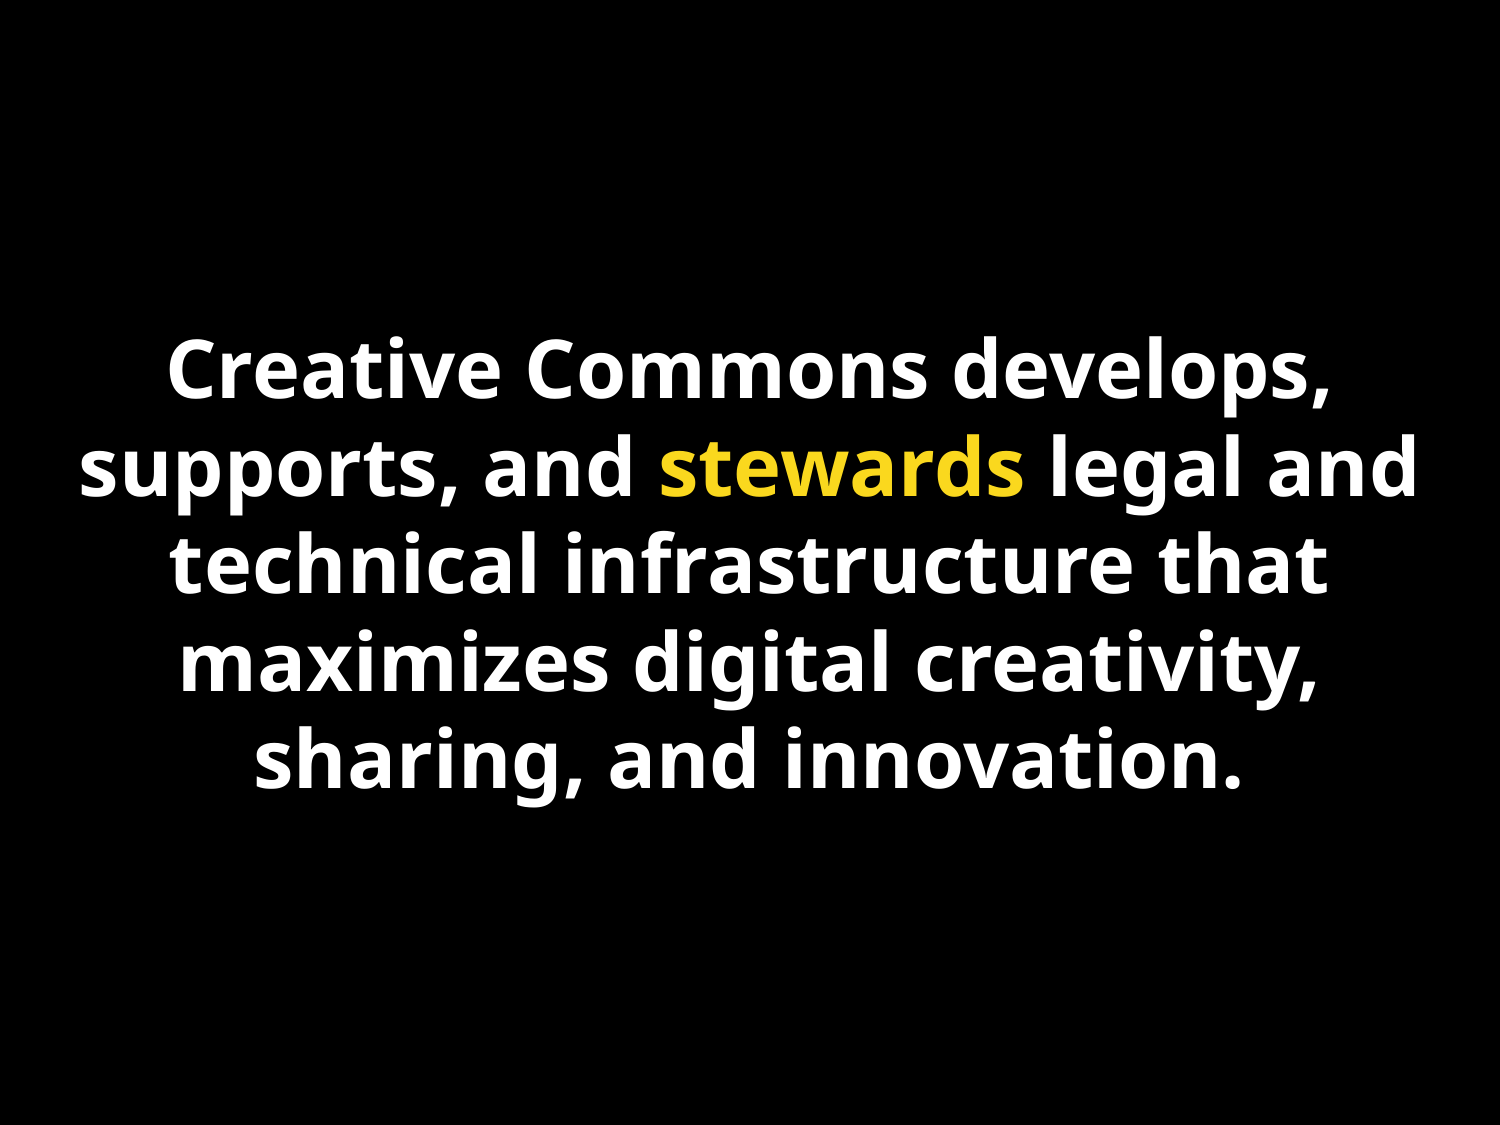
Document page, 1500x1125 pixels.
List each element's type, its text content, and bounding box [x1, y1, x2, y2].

title Creative Commons develops, supports, and stewards legal and technical infrastructure that maximizes digital creativity, sharing, and innovation. [49, 310, 1450, 813]
